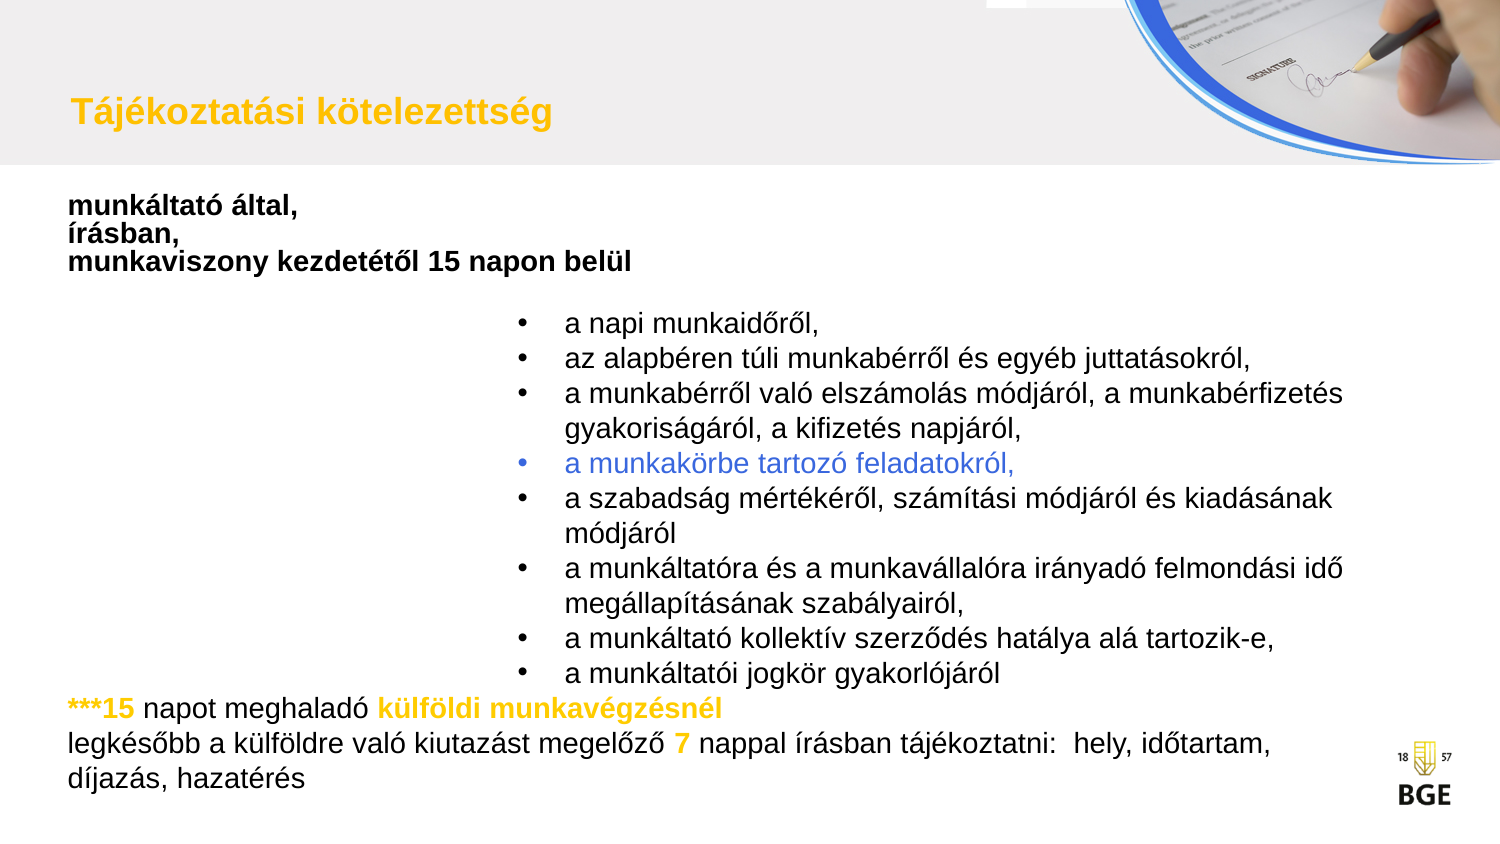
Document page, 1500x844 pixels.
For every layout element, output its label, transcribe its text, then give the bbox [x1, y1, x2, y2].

text_box munkáltató által, írásban, munkaviszony kezdetétől 15 napon belül a napi munkaidőről, az alapbéren túli munkabérről és egyéb juttatásokról, a munkabérről való elszámolás módjáról, a munkabérfizetés gyakoriságáról, a kifizetés napjáról, a munkakörbe tartozó feladatokról, a szabadság mértékéről, számítási módjáról és kiadásának módjáról a munkáltatóra és a munkavállalóra irányadó felmondási idő megállapításának szabályairól, a munkáltató kollektív szerződés hatálya alá tartozik-e, a munkáltatói jogkör gyakorlójáról ***15 napot meghaladó külföldi munkavégzésnél legkésőbb a külföldre való kiutazást megelőző 7 nappal írásban tájékoztatni: hely, időtartam, díjazás, hazatérés [53, 185, 1365, 844]
text_box Tájékoztatási kötelezettség [55, 79, 569, 139]
picture [0, 0, 1500, 844]
